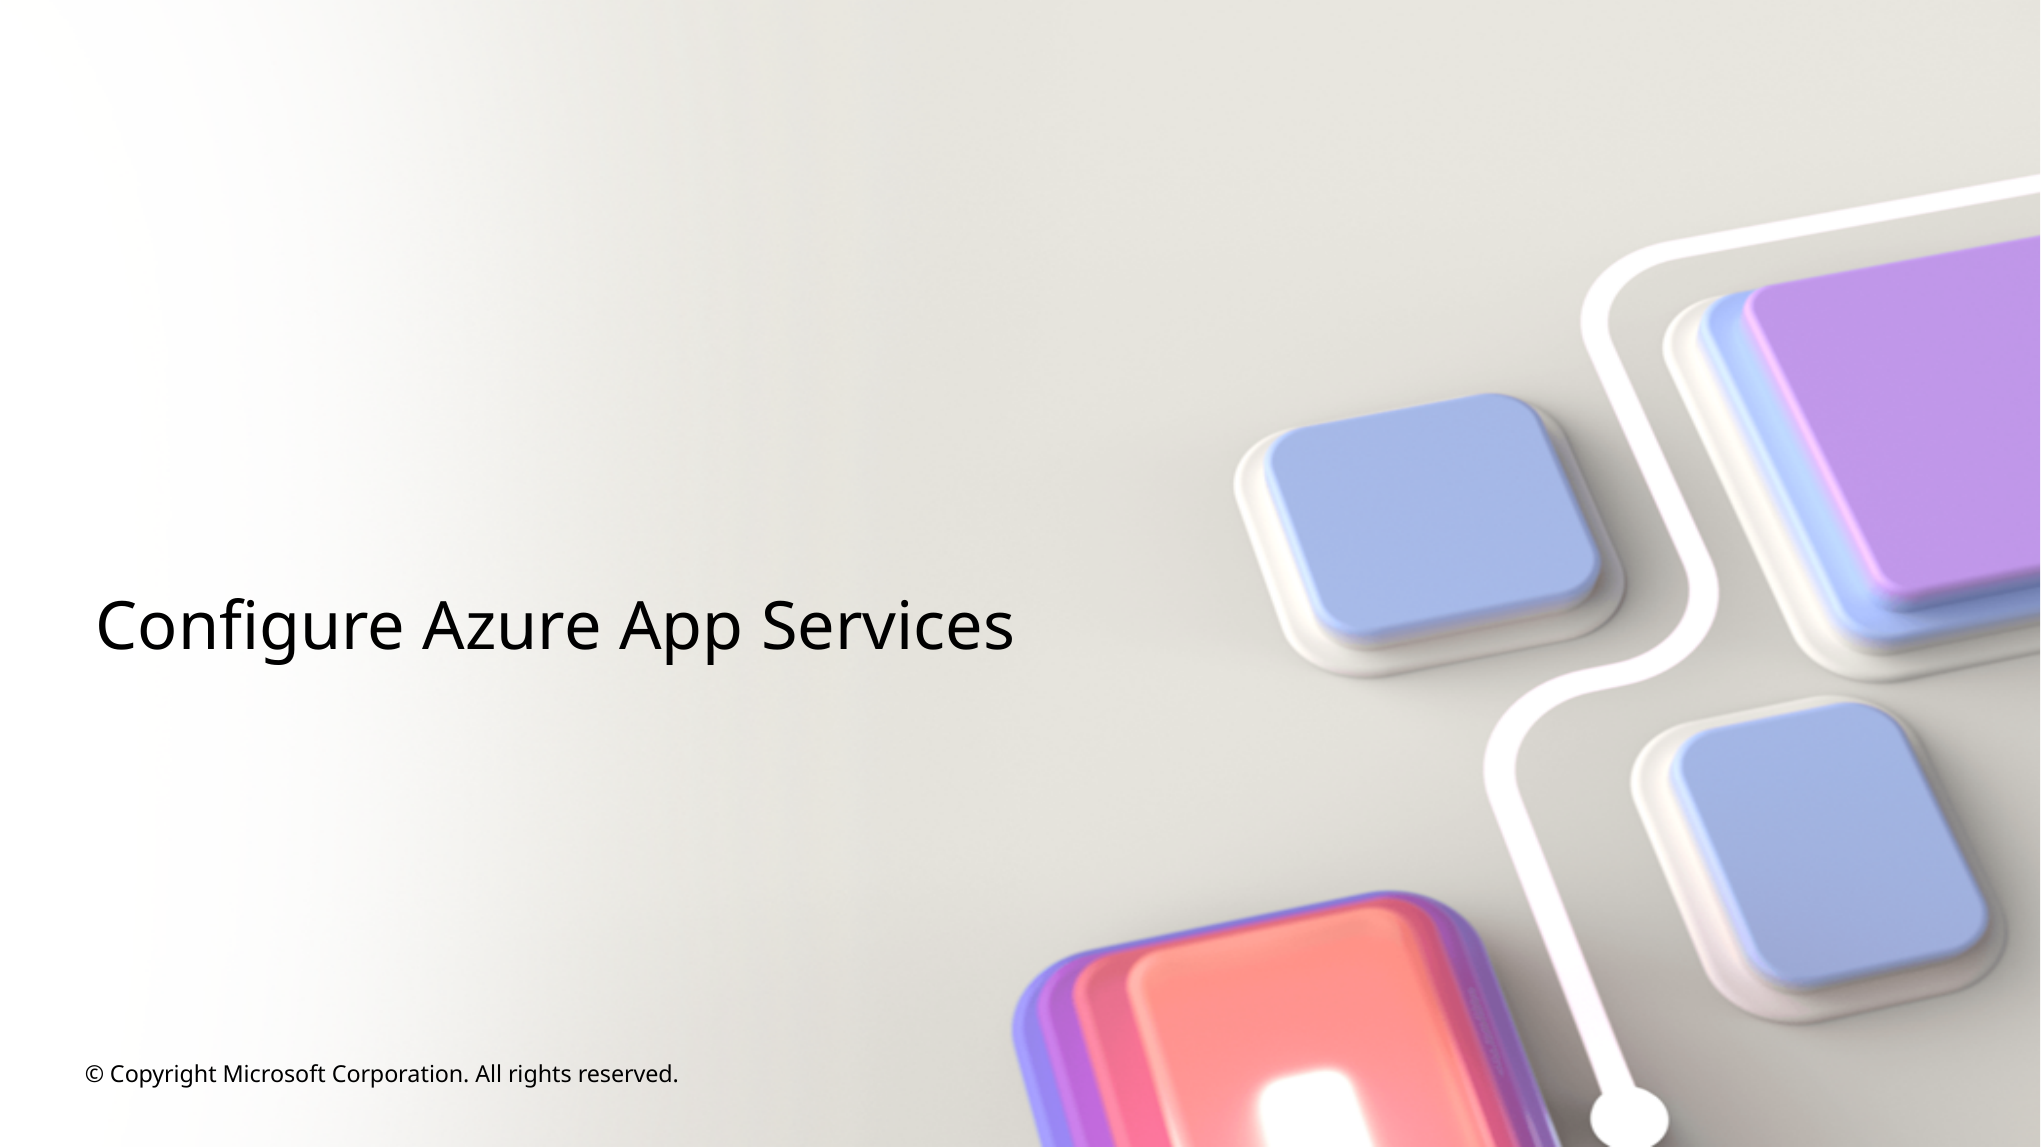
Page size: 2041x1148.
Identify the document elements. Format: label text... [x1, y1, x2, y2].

picture [0, 0, 2041, 1147]
title Configure Azure App Services [95, 576, 1158, 670]
